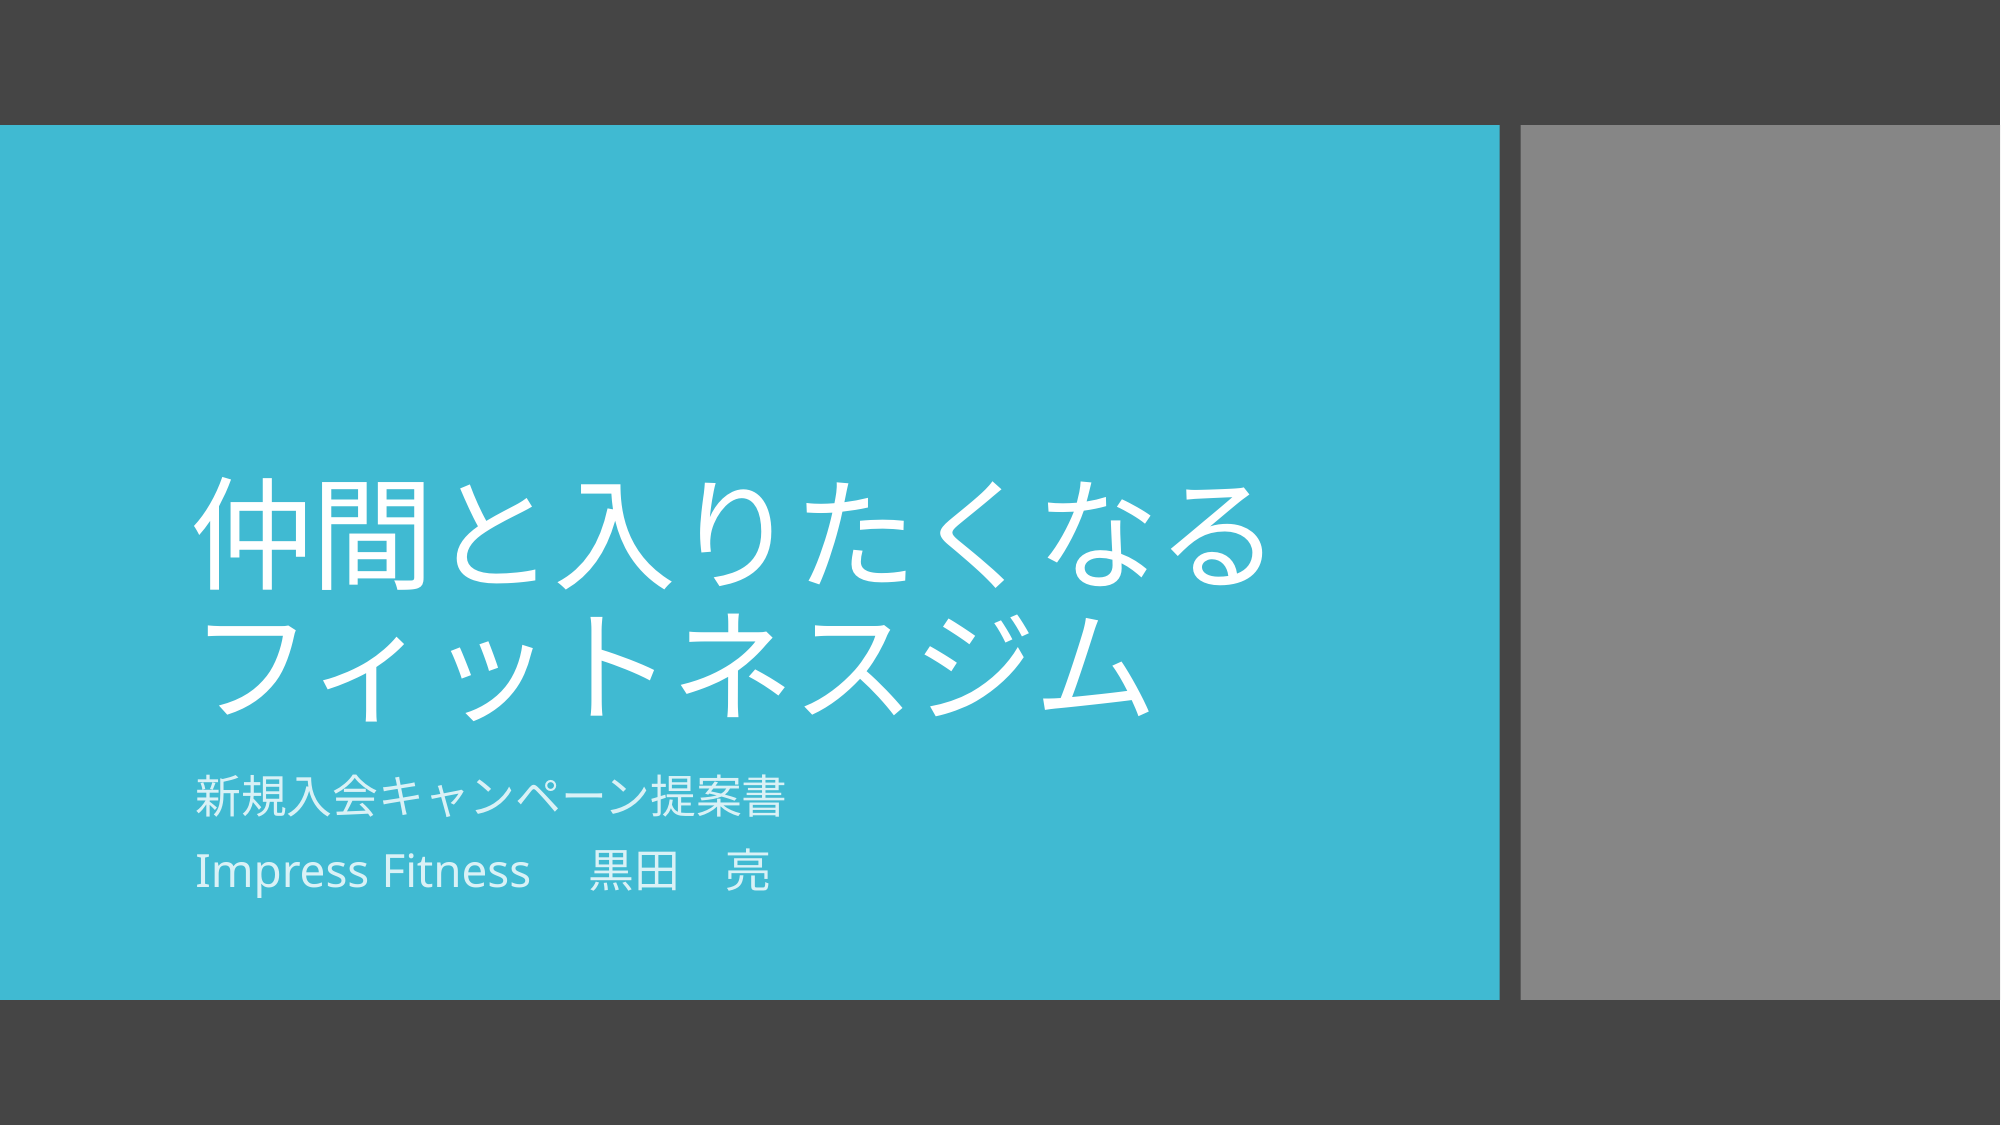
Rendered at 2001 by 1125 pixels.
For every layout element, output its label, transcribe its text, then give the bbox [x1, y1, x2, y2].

subtitle 新規入会キャンペーン提案書 Impress Fitness 黒田 亮 [180, 766, 1381, 917]
title 仲間と入りたくなるフィットネスジム [175, 213, 1376, 747]
